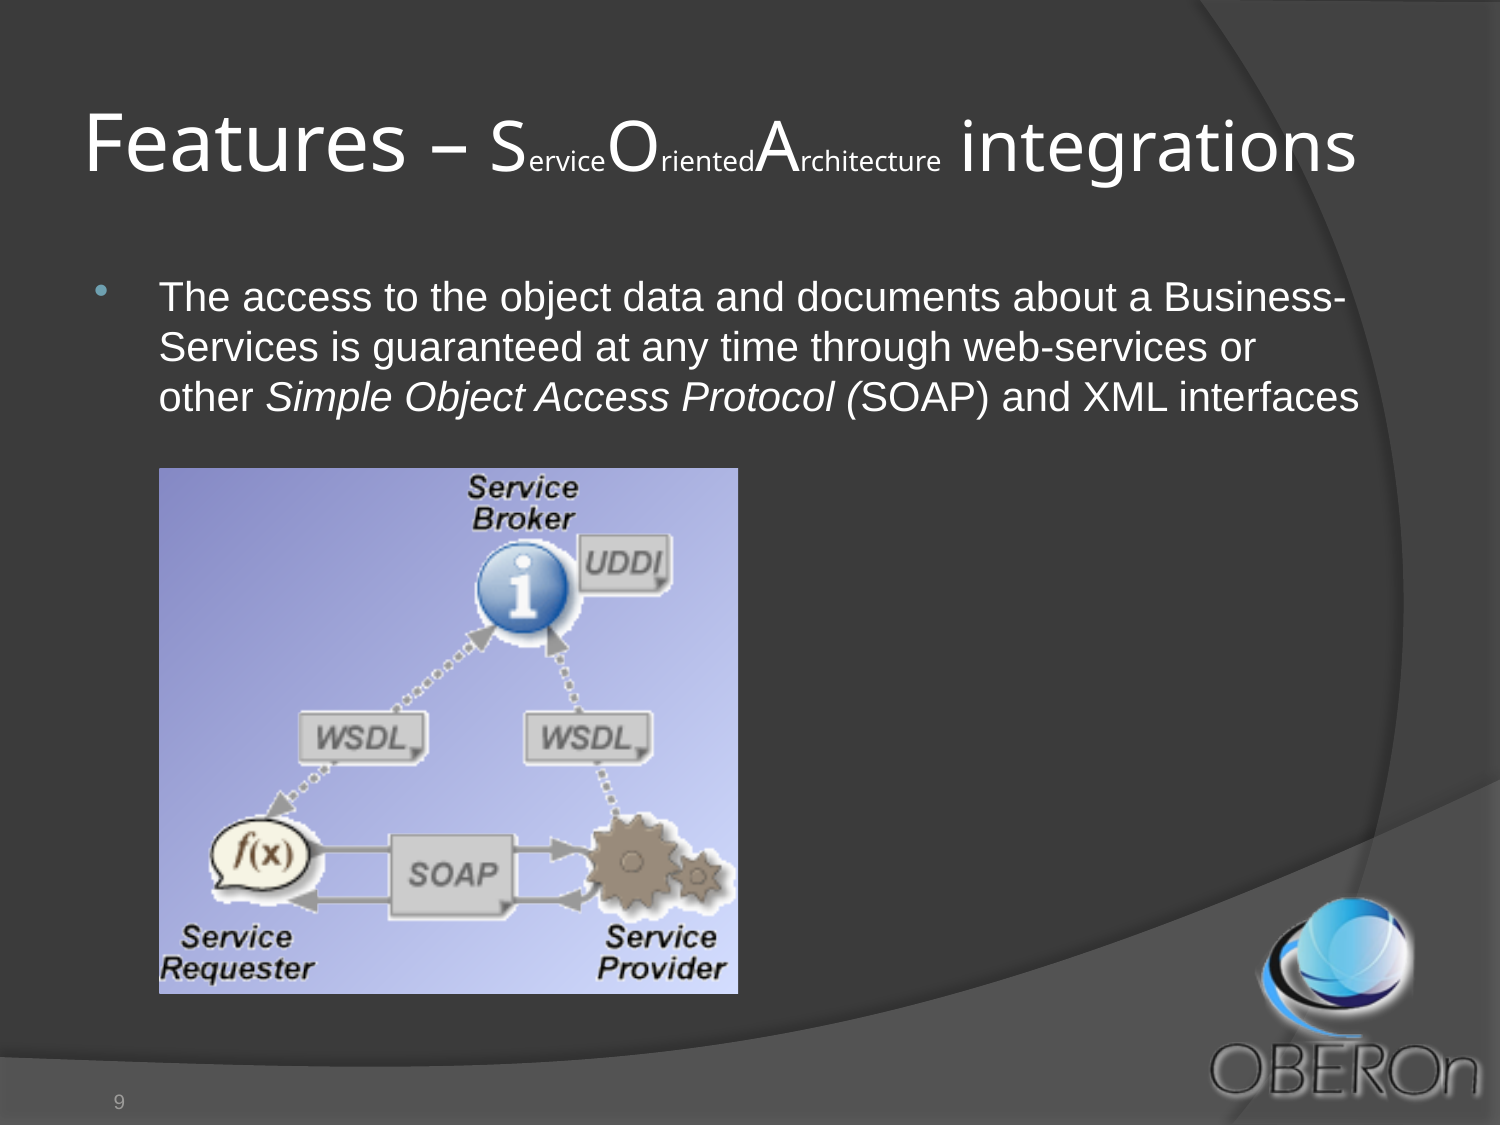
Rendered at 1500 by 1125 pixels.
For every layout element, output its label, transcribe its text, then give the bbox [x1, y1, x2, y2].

title Features – ServiceOrientedArchitecture integrations [75, 45, 1400, 233]
picture [1198, 892, 1489, 1105]
list The access to the object data and documents about a Business-Services is guaranteed at any time through web-services or other Simple Object Access Protocol (SOAP) and XML interfaces [75, 262, 1376, 1005]
slide_number 9 [0, 1053, 125, 1114]
picture [159, 467, 739, 994]
